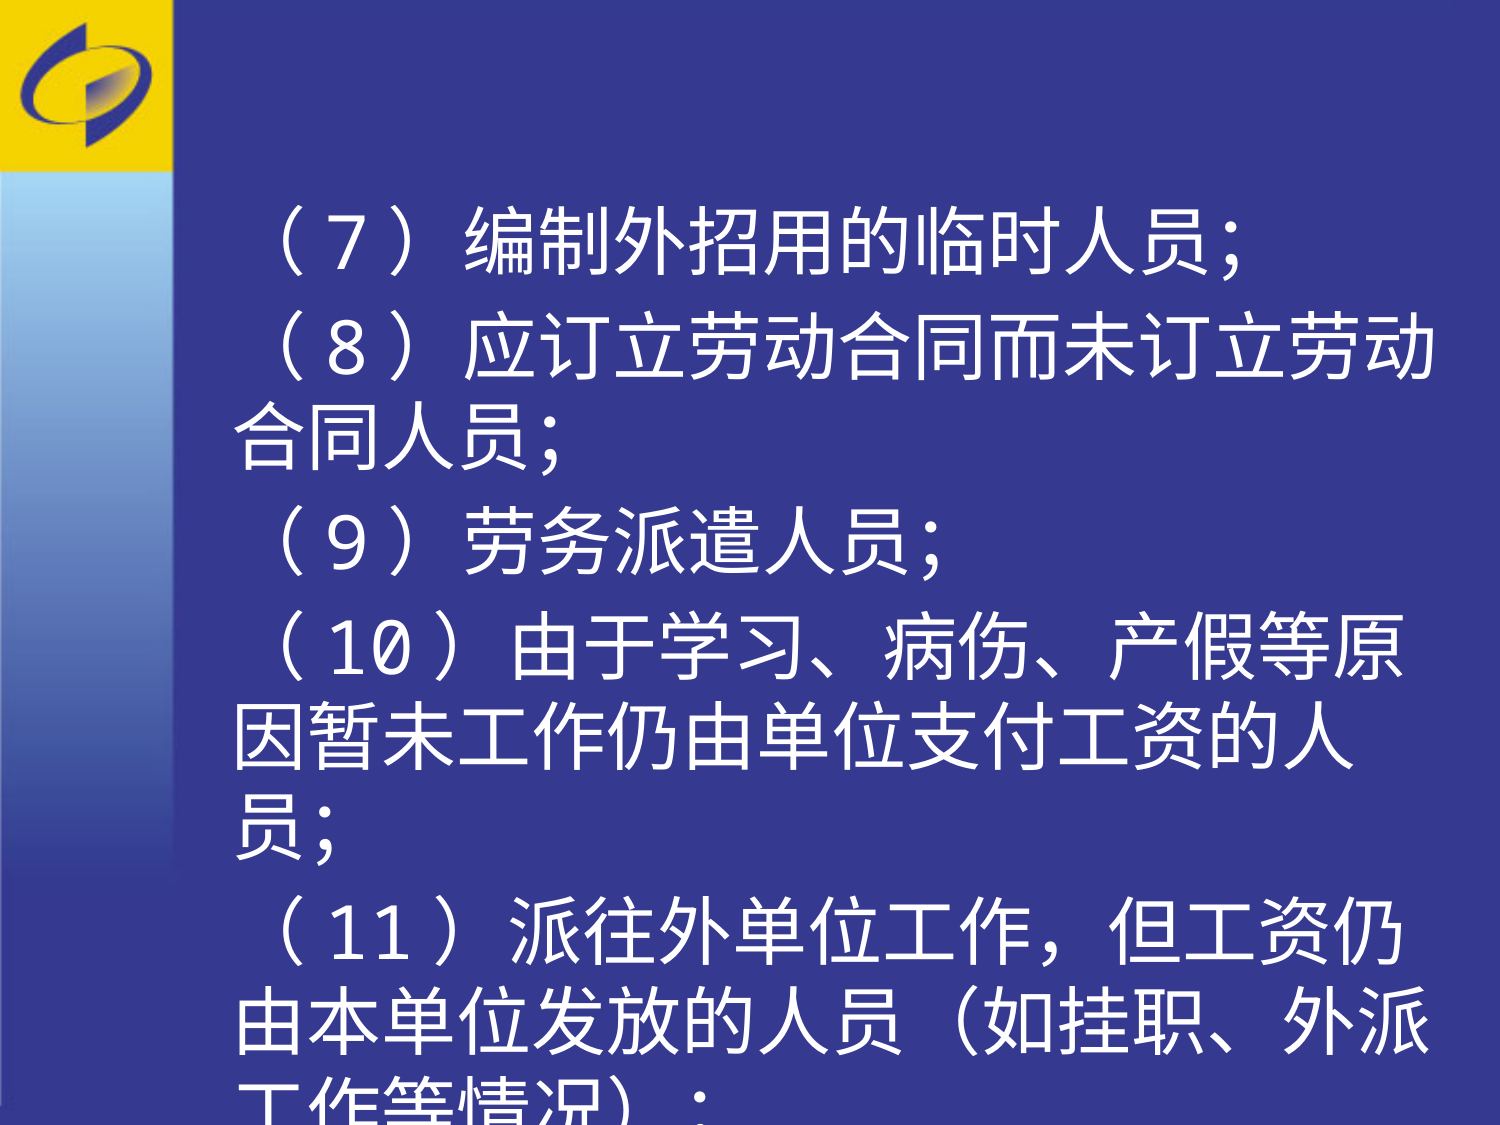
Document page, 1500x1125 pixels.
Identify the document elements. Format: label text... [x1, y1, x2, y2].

list （7）编制外招用的临时人员； （8）应订立劳动合同而未订立劳动合同人员； （9）劳务派遣人员； （10）由于学习、病伤、产假等原因暂未工作仍由单位支付工资的人员； （11）派往外单位工作，但工资仍由本单位发放的人员（如挂职、外派工作等情况）； [216, 186, 1472, 1125]
picture [0, 0, 1500, 1125]
